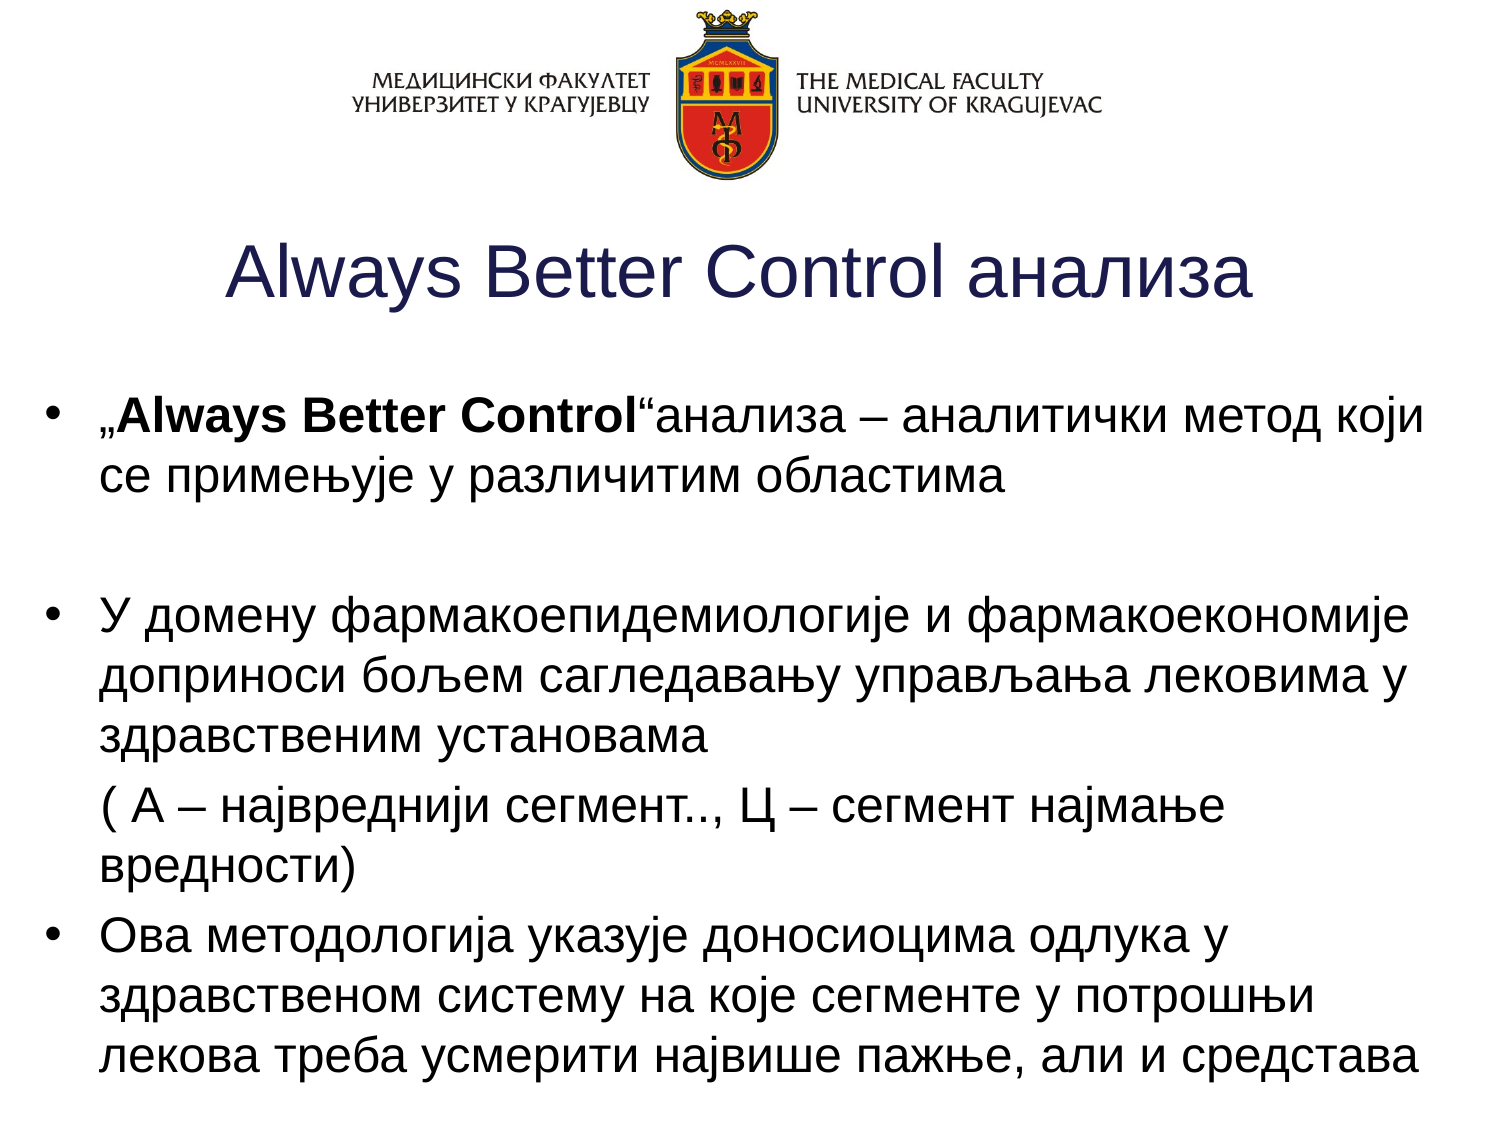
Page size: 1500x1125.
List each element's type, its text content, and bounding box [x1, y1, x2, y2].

picture [328, 0, 1125, 173]
list „Always Better Control“анализа – аналитички метод који се примењује у различитим областима У домену фармакоепидемиологије и фармакоекономије доприноси бољем сагледавању управљања лековима у здравственим установама ( А – највреднији сегмент.., Ц – сегмент најмање вредности) Ова методологија указује доносиоцима одлука у здравственом систему на које сегменте у потрошњи лекова треба усмерити највише пажње, али и средстава [29, 374, 1448, 1118]
title Always Better Control анализа [74, 173, 1426, 362]
